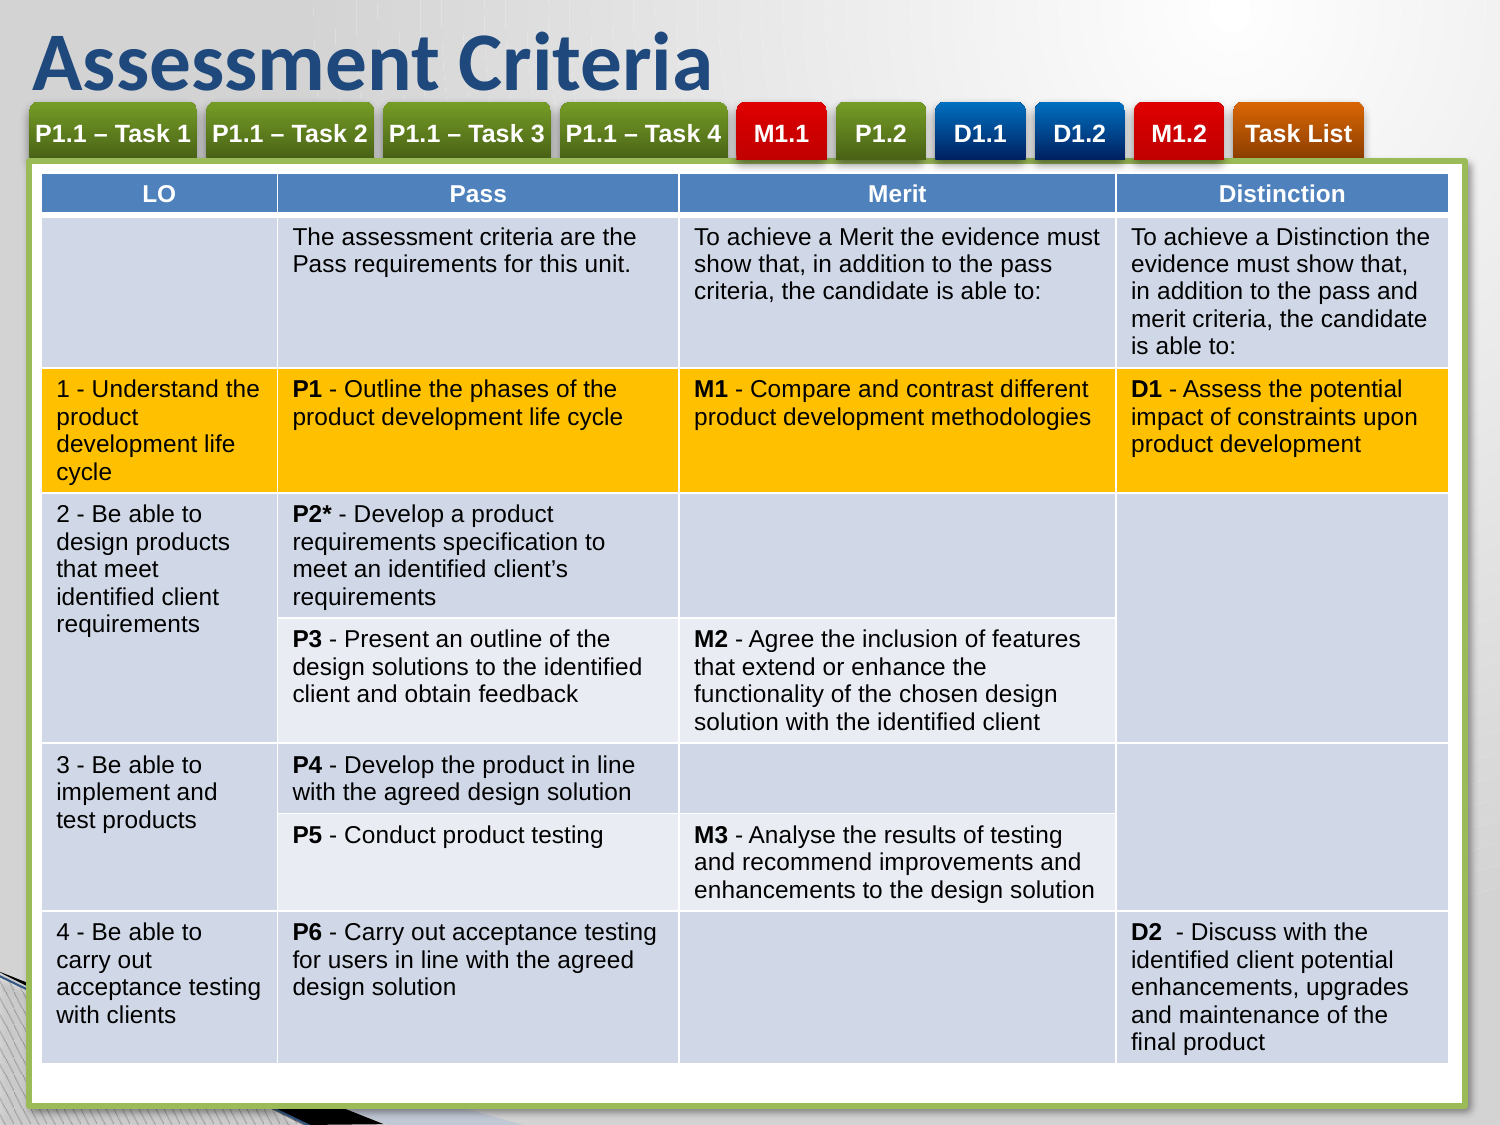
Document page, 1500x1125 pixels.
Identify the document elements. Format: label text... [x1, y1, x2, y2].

table_cell [680, 912, 1115, 1063]
table_header Merit [680, 174, 1115, 212]
table_cell [1117, 744, 1448, 910]
table_cell [680, 494, 1115, 617]
table_cell 1 - Understand the product development life cycle [42, 369, 277, 492]
table_cell [42, 218, 277, 367]
table_cell M1 - Compare and contrast different product development methodologies [680, 369, 1115, 492]
table_cell To achieve a Merit the evidence must show that, in addition to the pass criteria, the candidate is able to: [680, 218, 1115, 367]
picture [281, 1114, 303, 1125]
table_cell D1 - Assess the potential impact of constraints upon product development [1117, 369, 1448, 492]
table_header Pass [278, 174, 678, 212]
table_cell P6 - Carry out acceptance testing for users in line with the agreed design solution [278, 912, 678, 1063]
table_cell P4 - Develop the product in line with the agreed design solution [278, 744, 678, 813]
table_cell M2 - Agree the inclusion of features that extend or enhance the functionality of the chosen design solution with the identified client [680, 619, 1115, 742]
table_cell P5 - Conduct product testing [278, 814, 678, 910]
table_cell P2* - Develop a product requirements specification to meet an identified client’s requirements [278, 494, 678, 617]
table_header LO [42, 174, 277, 212]
table_cell 2 - Be able to design products that meet identified client requirements [42, 494, 277, 742]
table_cell P1 - Outline the phases of the product development life cycle [278, 369, 678, 492]
table_cell M3 - Analyse the results of testing and recommend improvements and enhancements to the design solution [680, 814, 1115, 910]
table_cell P3 - Present an outline of the design solutions to the identified client and obtain feedback [278, 619, 678, 742]
table_cell The assessment criteria are the Pass requirements for this unit. [278, 218, 678, 367]
table_cell 4 - Be able to carry out acceptance testing with clients [42, 912, 277, 1063]
table_cell [680, 744, 1115, 813]
table_cell To achieve a Distinction the evidence must show that, in addition to the pass and merit criteria, the candidate is able to: [1117, 218, 1448, 367]
table_cell 3 - Be able to implement and test products [42, 744, 277, 910]
table_header Distinction [1117, 174, 1448, 212]
table_cell [1117, 494, 1448, 742]
title Assessment Criteria [17, 0, 1282, 114]
table_cell D2 - Discuss with the identified client potential enhancements, upgrades and maintenance of the final product [1117, 912, 1448, 1063]
